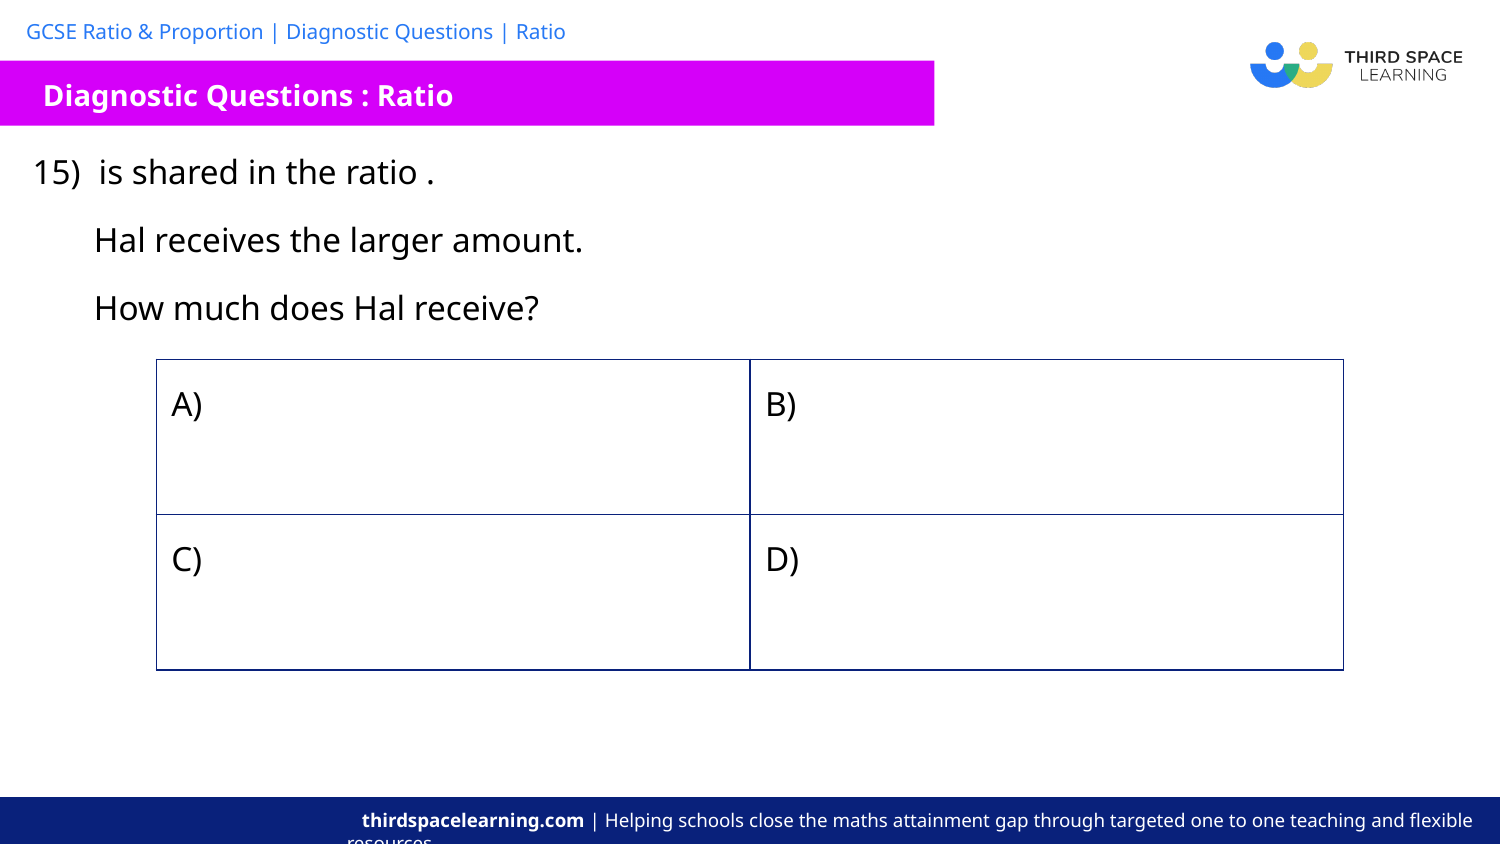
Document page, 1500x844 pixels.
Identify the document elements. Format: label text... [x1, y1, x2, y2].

text_box Diagnostic Questions : Ratio [27, 61, 778, 127]
picture [1250, 33, 1465, 99]
